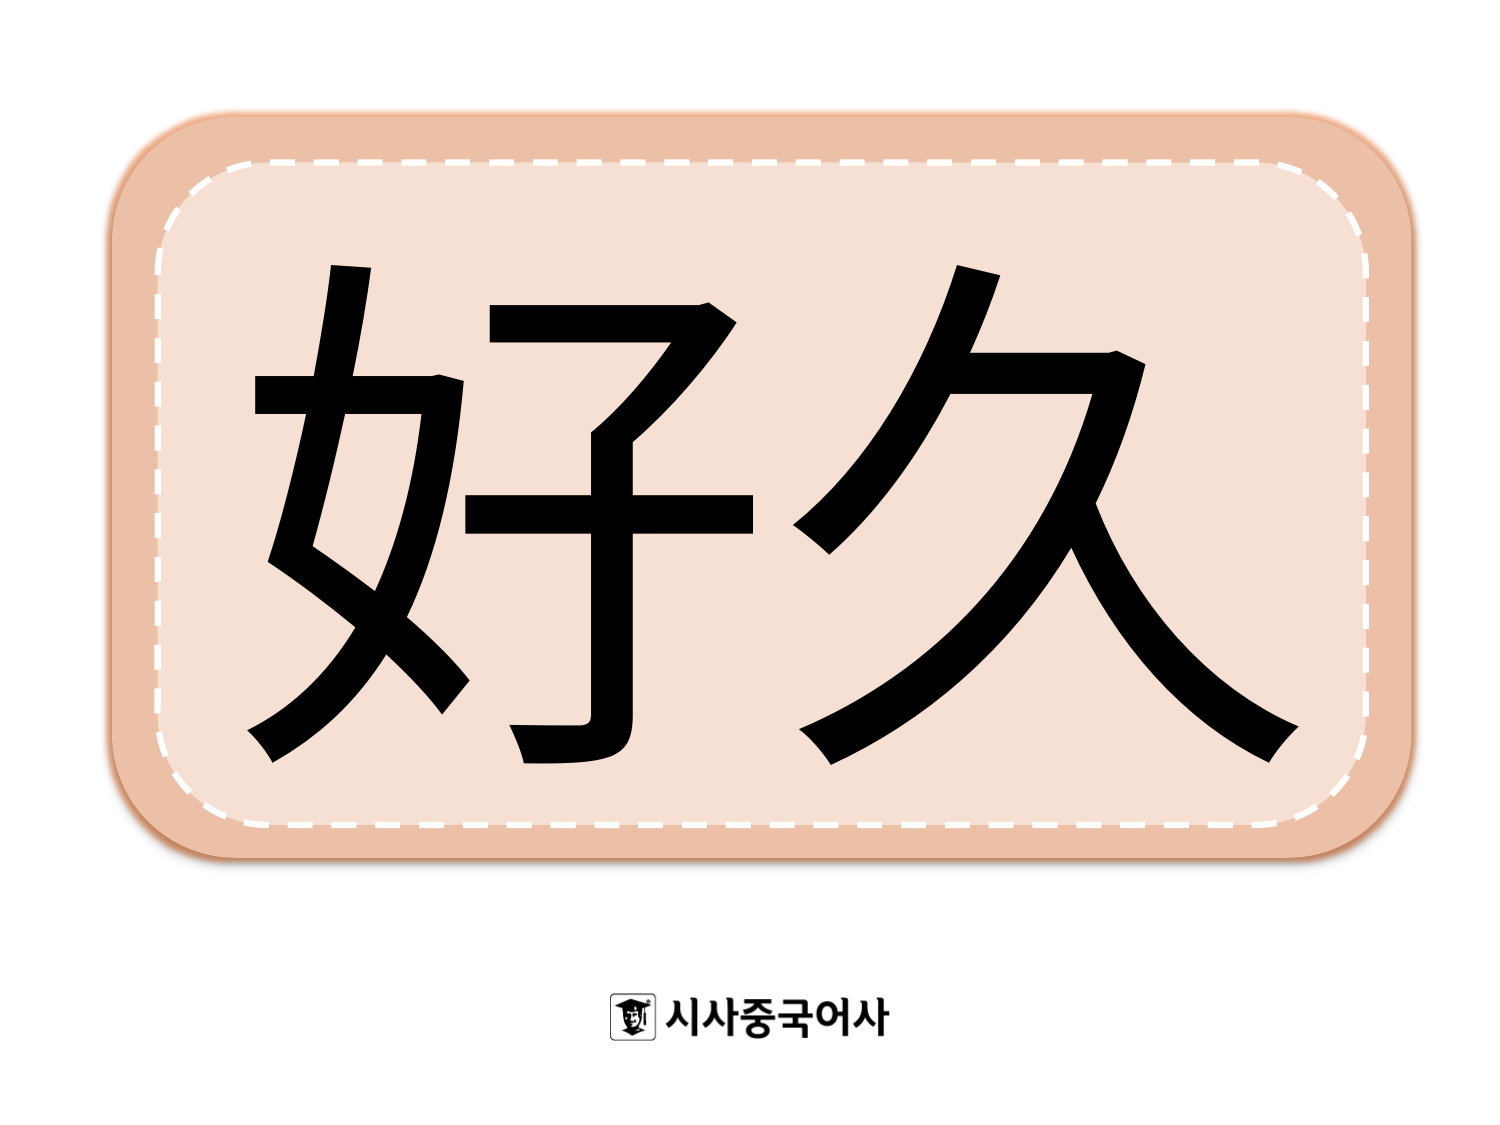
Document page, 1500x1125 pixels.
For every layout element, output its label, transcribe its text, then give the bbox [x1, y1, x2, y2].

text_box [162, 160, 1371, 824]
text_box 好久 [171, 172, 1380, 836]
picture [602, 987, 898, 1047]
